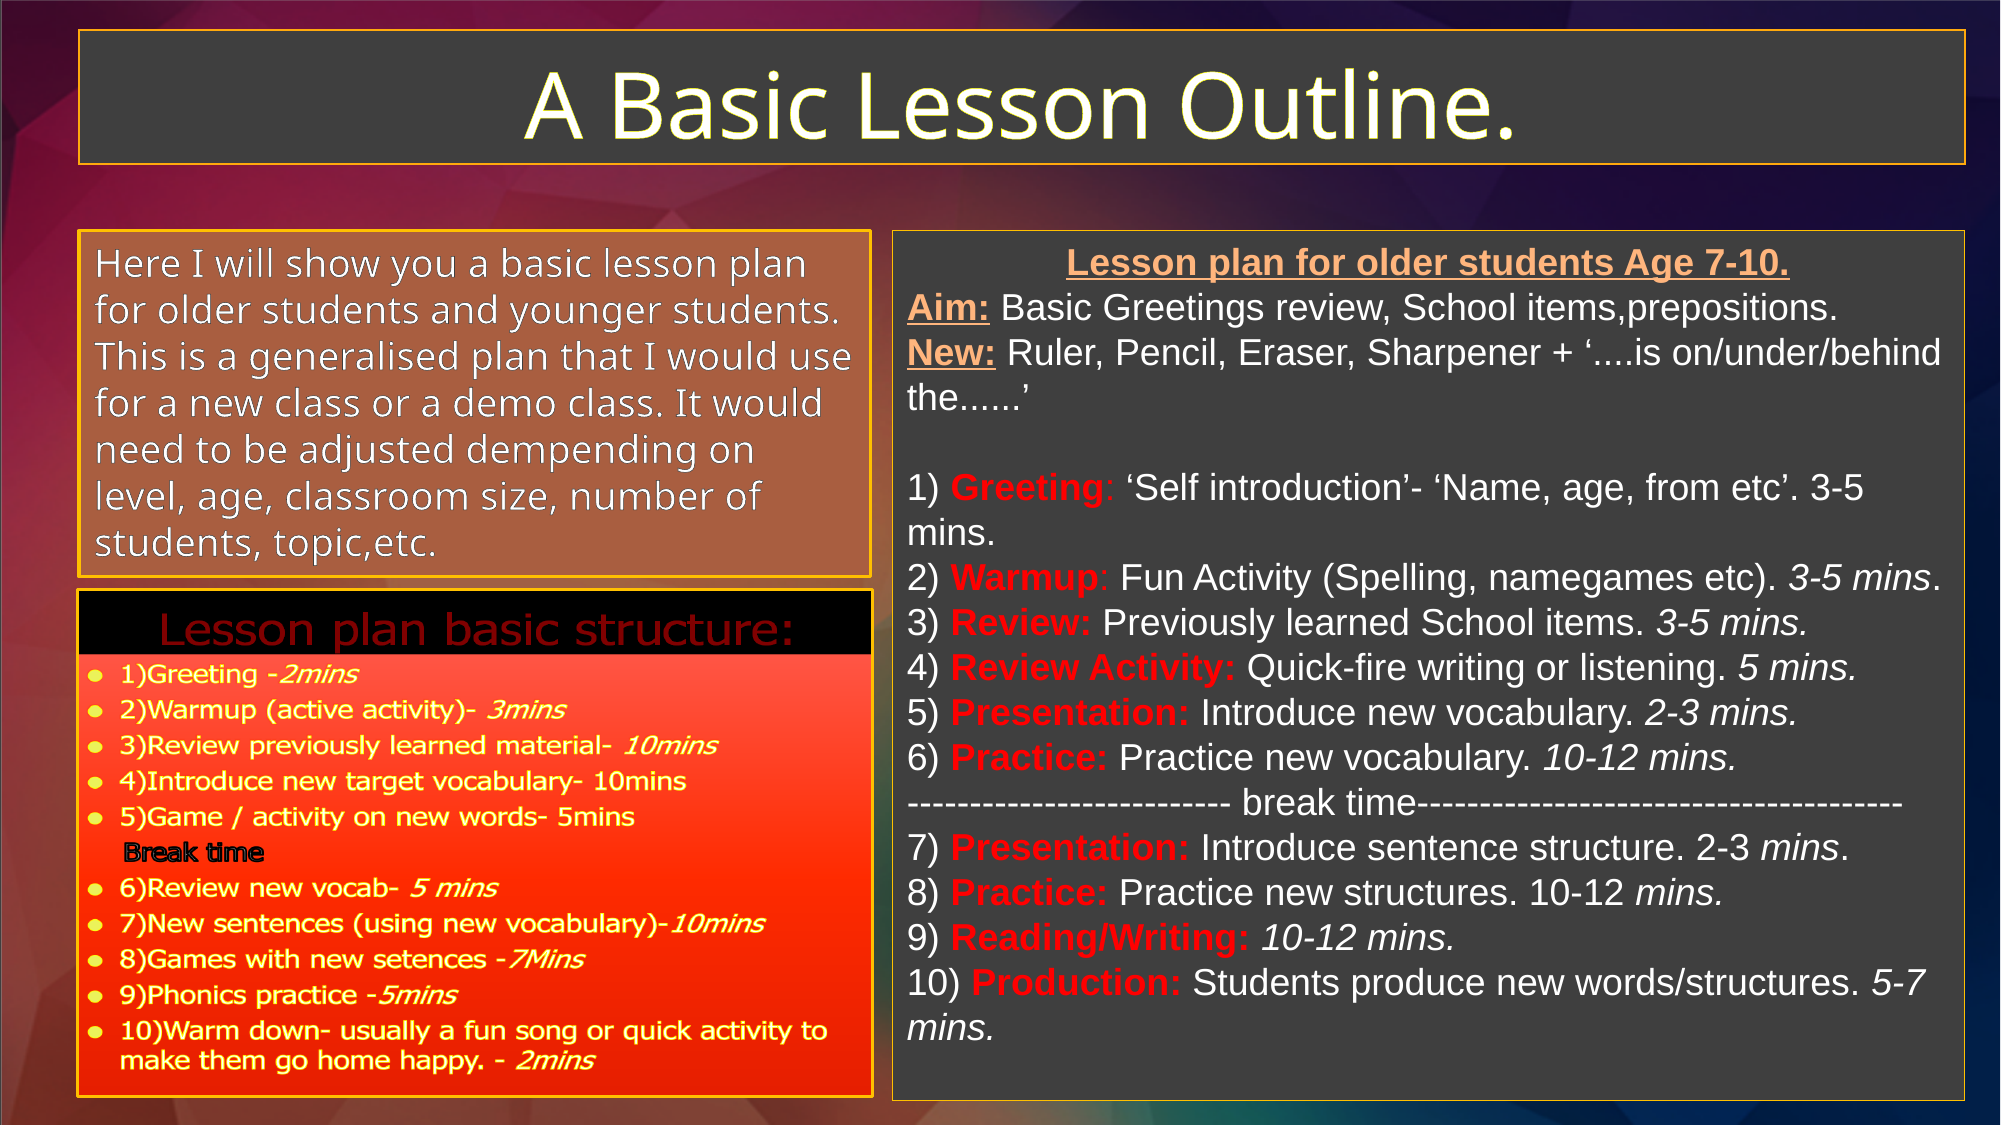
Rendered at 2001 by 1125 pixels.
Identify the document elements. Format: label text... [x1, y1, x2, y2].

text_box A Basic Lesson Outline. [78, 29, 1966, 165]
text_box Here I will show you a basic lesson plan for older students and younger students. This is a generalised plan that I would use for a new class or a demo class. It would need to be adjusted dempending on level, age, classroom size, number of students, topic,etc. [78, 230, 871, 577]
text_box Lesson plan for older students Age 7-10. Aim: Basic Greetings review, School items,prepositions. New: Ruler, Pencil, Eraser, Sharpener + ‘....is on/under/behind the......’ 1) Greeting: ‘Self introduction’- ‘Name, age, from etc’. 3-5 mins. 2) Warmup: Fun Activity (Spelling, namegames etc). 3-5 mins. 3) Review: Previously learned School items. 3-5 mins. 4) Review Activity: Quick-fire writing or listening. 5 mins. 5) Presentation: Introduce new vocabulary. 2-3 mins. 6) Practice: Practice new vocabulary. 10-12 mins. -------------------------- break time--------------------------------------- 7) Presentation: Introduce sentence structure. 2-3 mins. 8) Practice: Practice new structures. 10-12 mins. 9) Reading/Writing: 10-12 mins. 10) Production: Students produce new words/structures. 5-7 mins. [892, 230, 1965, 1101]
picture [3, 1, 2001, 1125]
